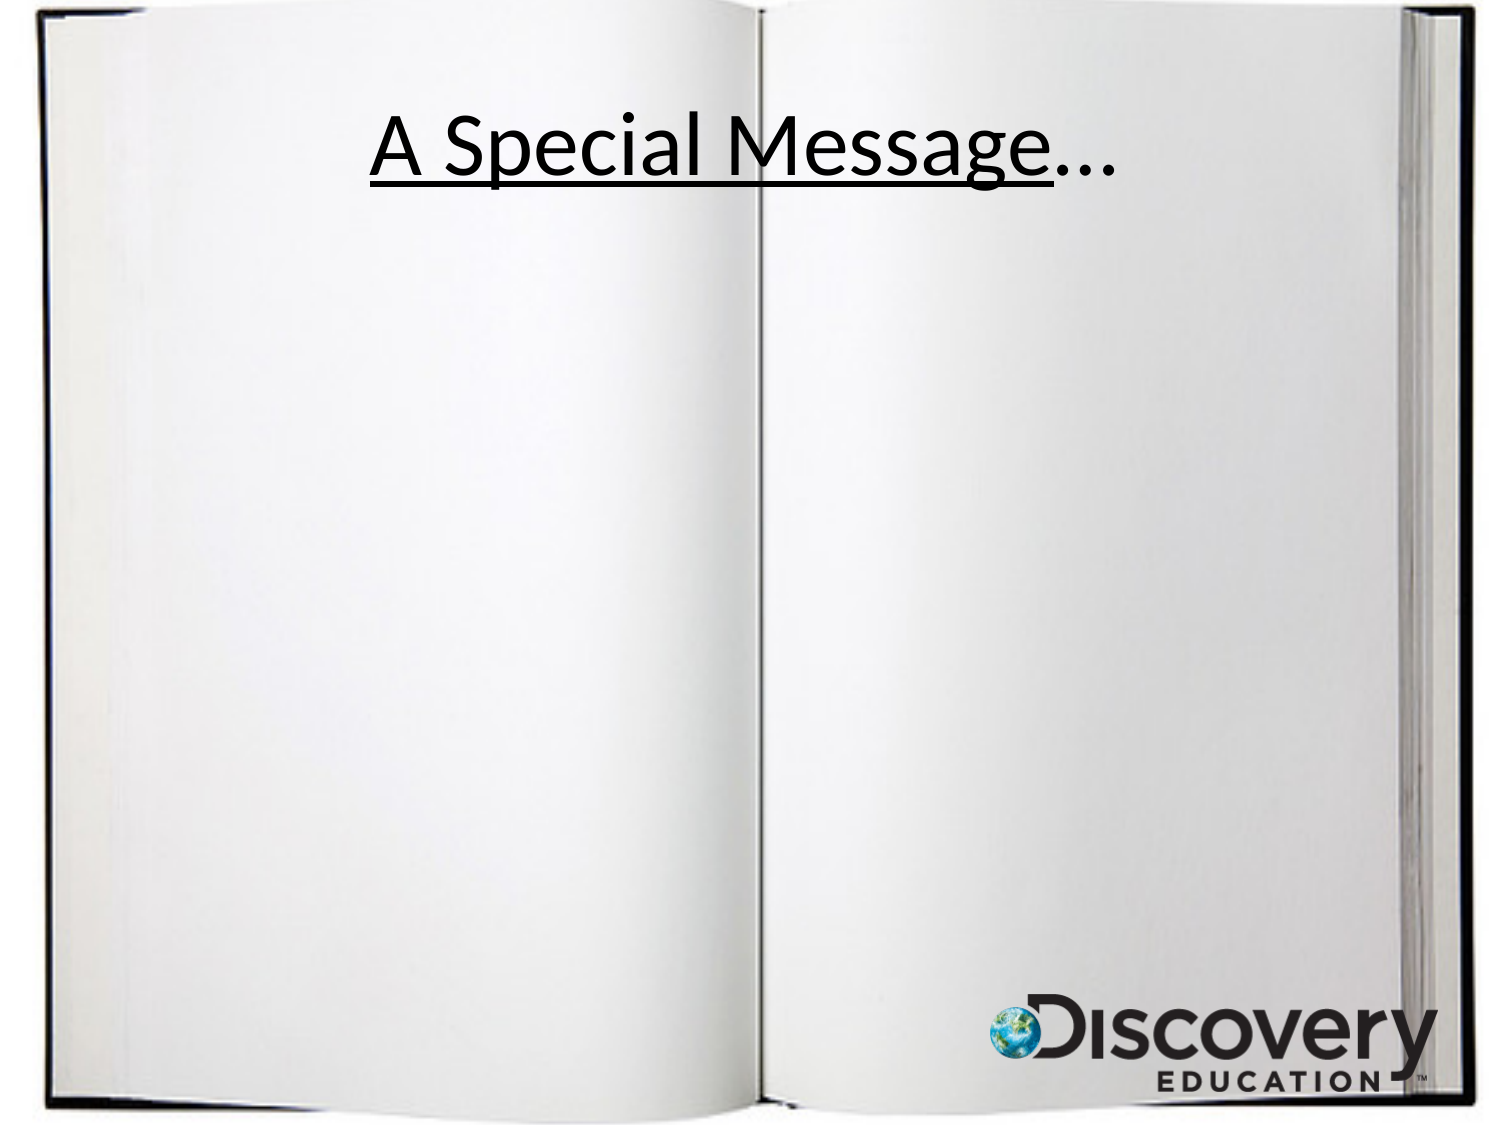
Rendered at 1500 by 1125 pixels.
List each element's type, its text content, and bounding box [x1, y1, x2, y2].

title A Special Message… [62, 45, 1425, 233]
picture [0, 0, 1500, 1125]
